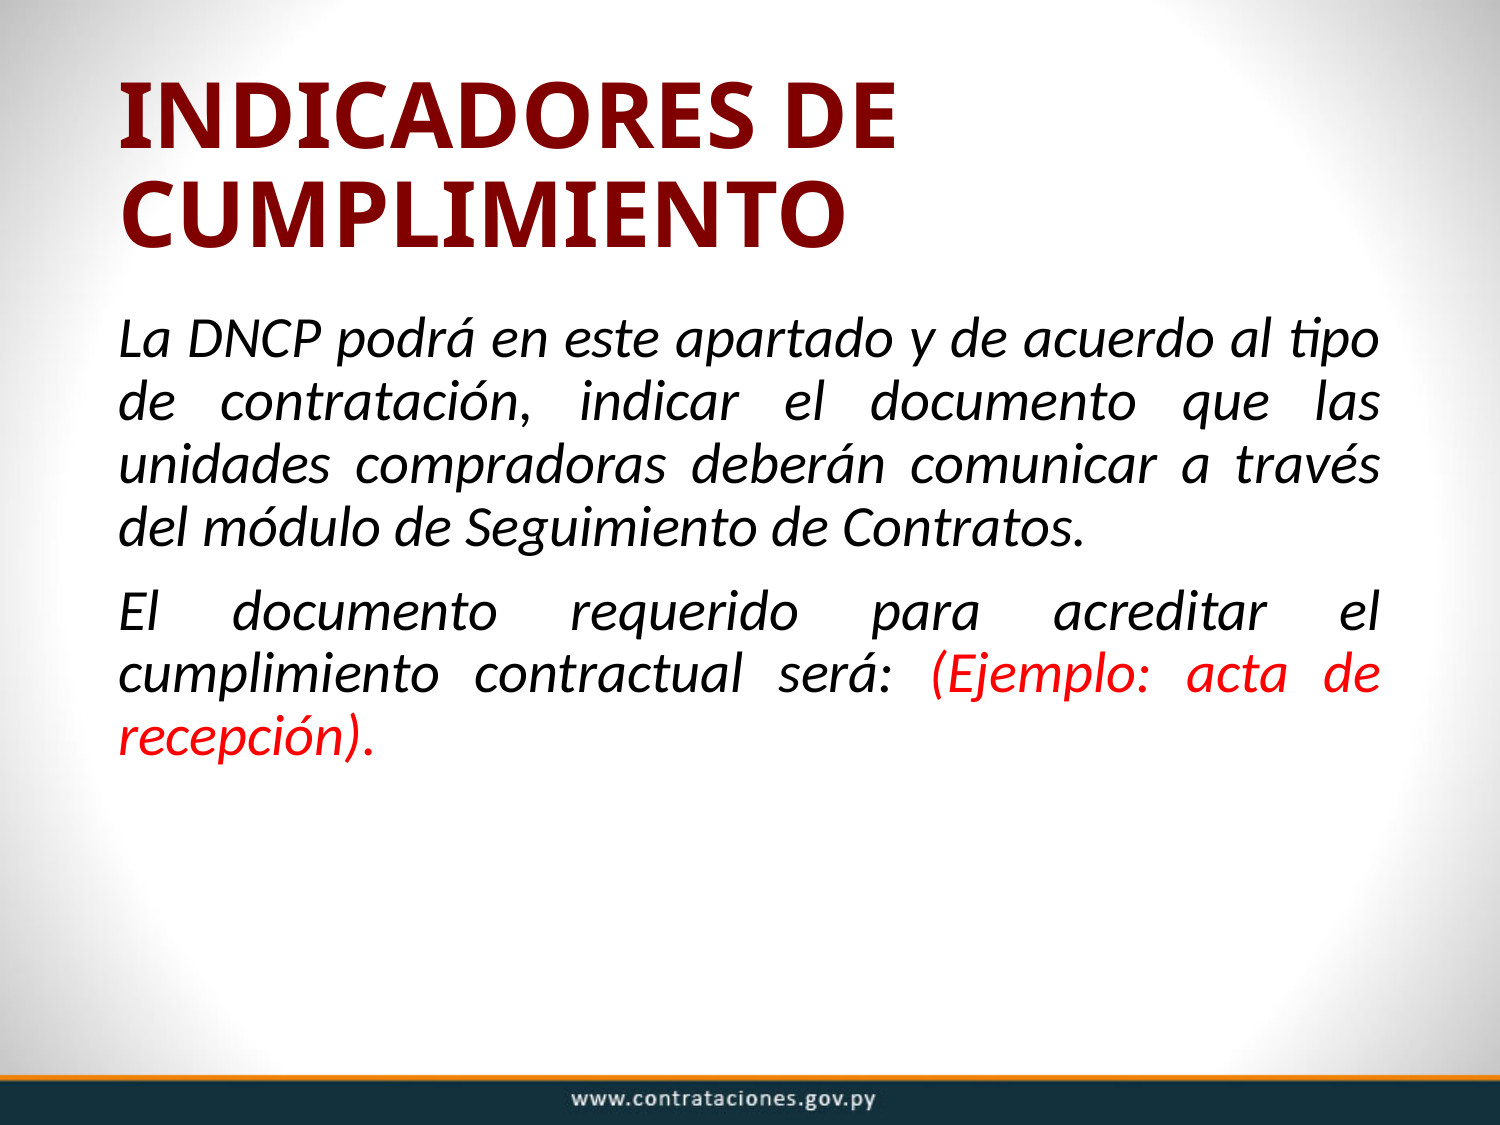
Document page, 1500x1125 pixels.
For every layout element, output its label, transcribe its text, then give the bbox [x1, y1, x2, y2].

list La DNCP podrá en este apartado y de acuerdo al tipo de contratación, indicar el documento que las unidades compradoras deberán comunicar a través del módulo de Seguimiento de Contratos. El documento requerido para acreditar el cumplimiento contractual será: (Ejemplo: acta de recepción). [103, 299, 1397, 1014]
picture [0, 0, 1500, 1125]
title INDICADORES DE CUMPLIMIENTO [103, 59, 1397, 278]
